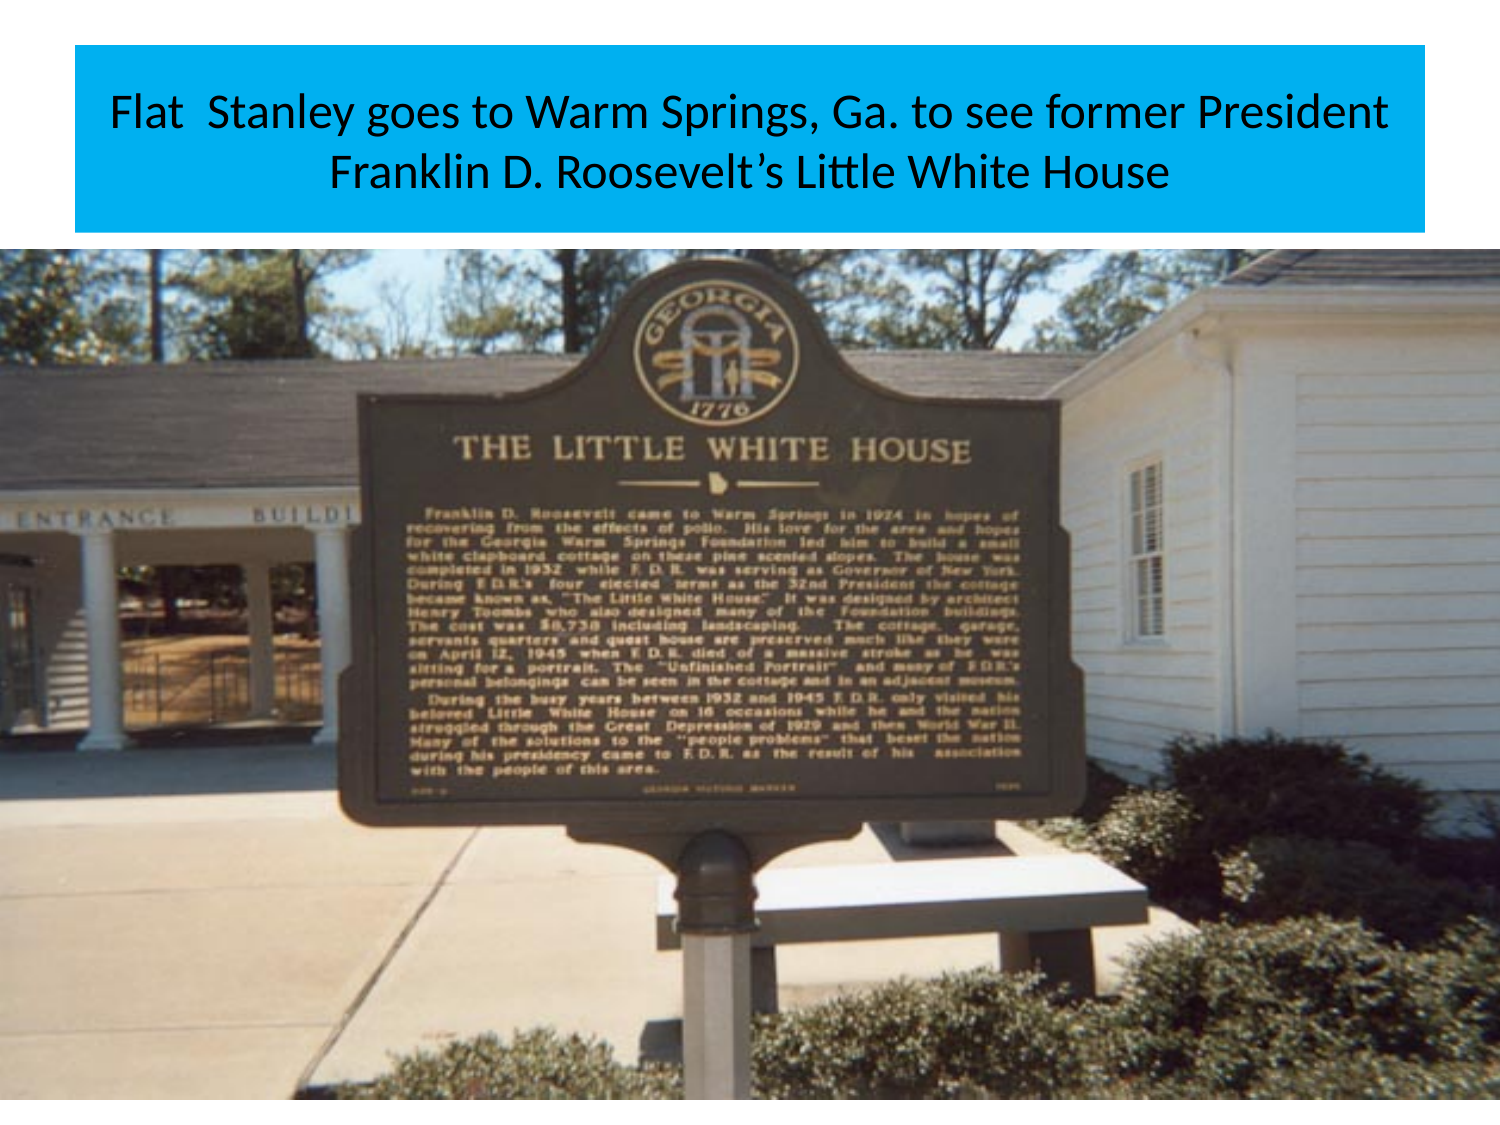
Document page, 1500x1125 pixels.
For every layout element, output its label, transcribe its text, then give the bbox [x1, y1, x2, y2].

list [0, 249, 1500, 1101]
title Flat Stanley goes to Warm Springs, Ga. to see former President Franklin D. Roosevelt’s Little White House [75, 45, 1425, 233]
